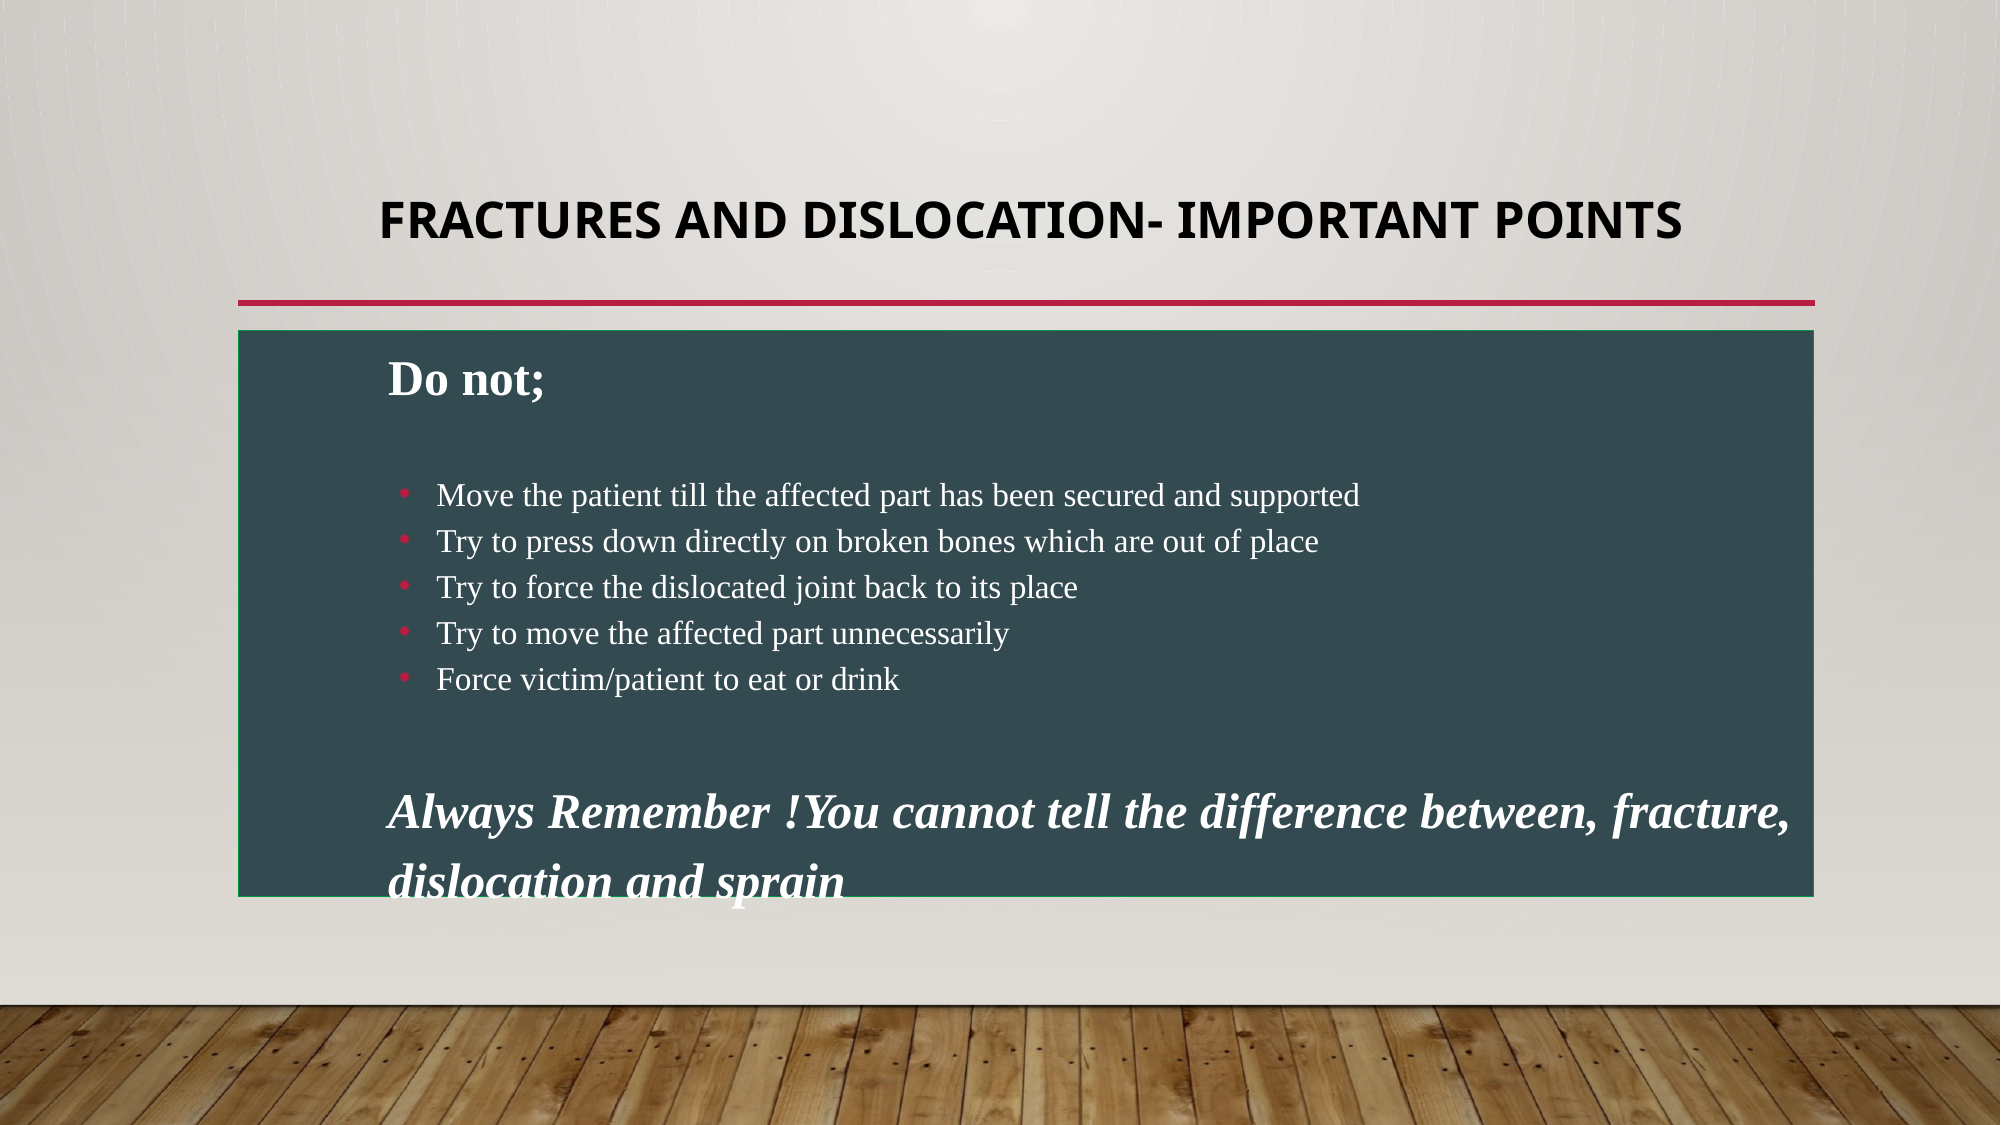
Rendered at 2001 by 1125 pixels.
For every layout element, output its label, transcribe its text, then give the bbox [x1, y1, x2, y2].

list Do not; Move the patient till the affected part has been secured and supported Try to press down directly on broken bones which are out of place Try to force the dislocated joint back to its place Try to move the affected part unnecessarily Force victim/patient to eat or drink Always Remember !You cannot tell the difference between, fracture, dislocation and sprain [238, 330, 1814, 897]
title Fractures and Dislocation- Important Points [300, 187, 1762, 330]
picture [0, 1005, 2000, 1125]
